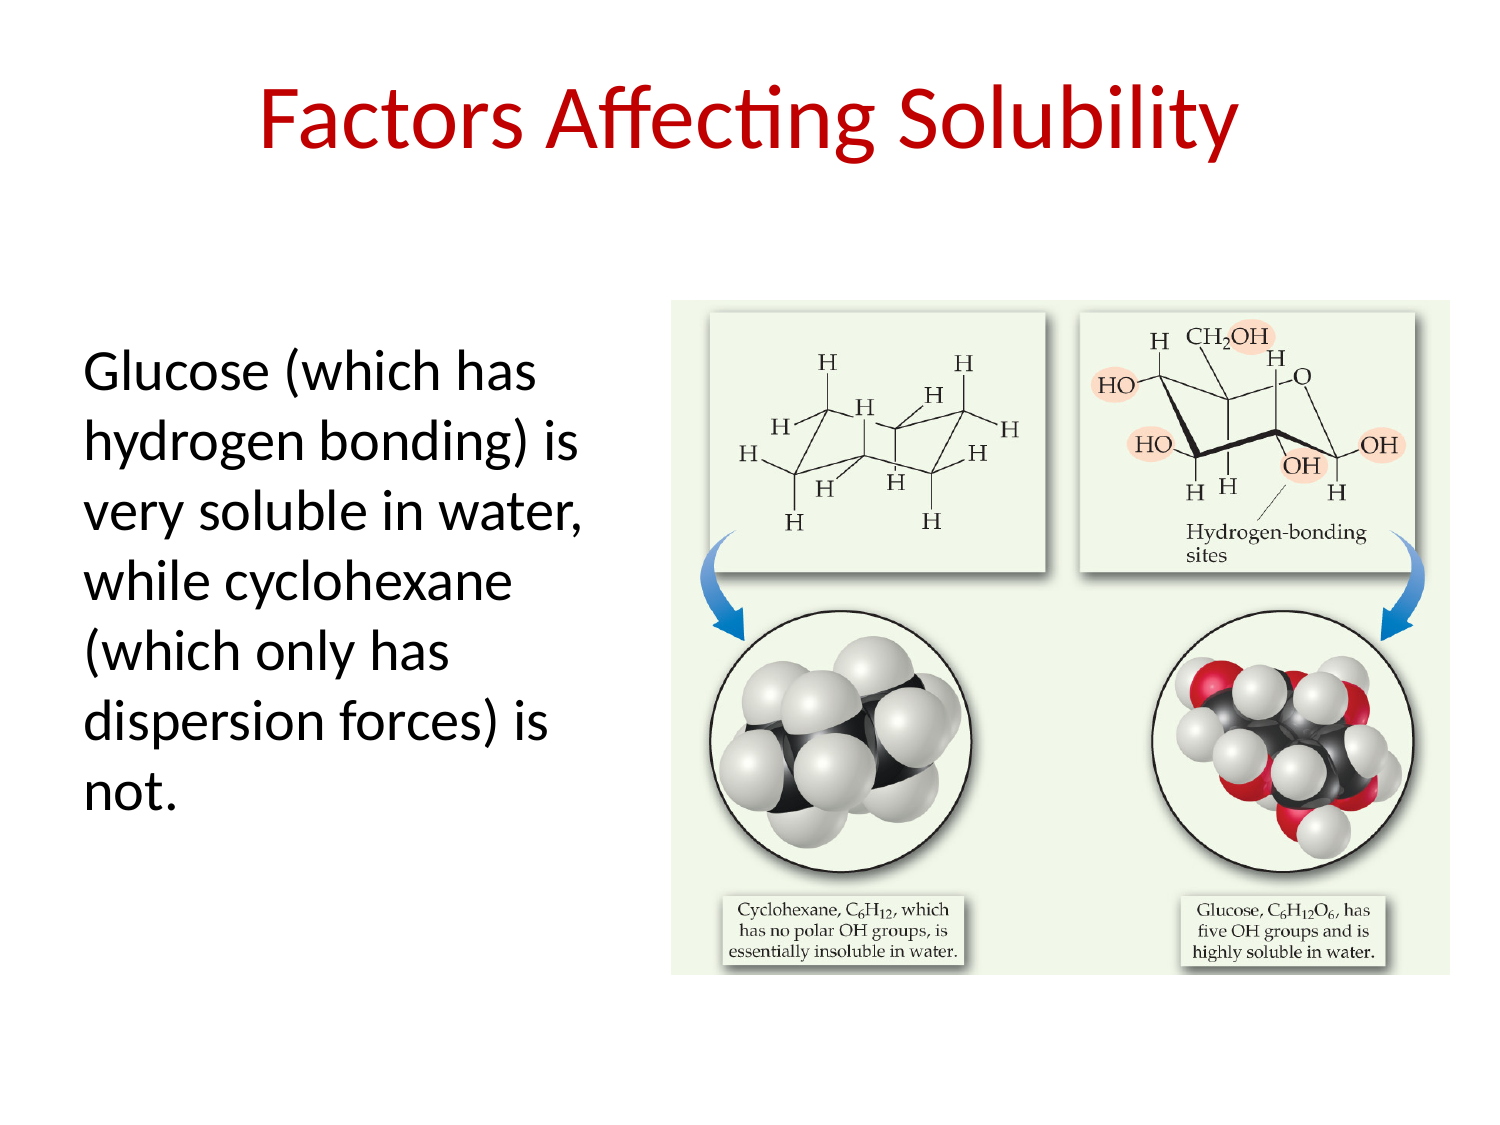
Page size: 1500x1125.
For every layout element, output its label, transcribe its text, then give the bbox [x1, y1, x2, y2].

picture [670, 299, 1451, 976]
text_box Glucose (which has hydrogen bonding) is very soluble in water, while cyclohexane (which only has dispersion forces) is not. [12, 324, 638, 1000]
text_box Factors Affecting Solubility [112, 50, 1388, 238]
